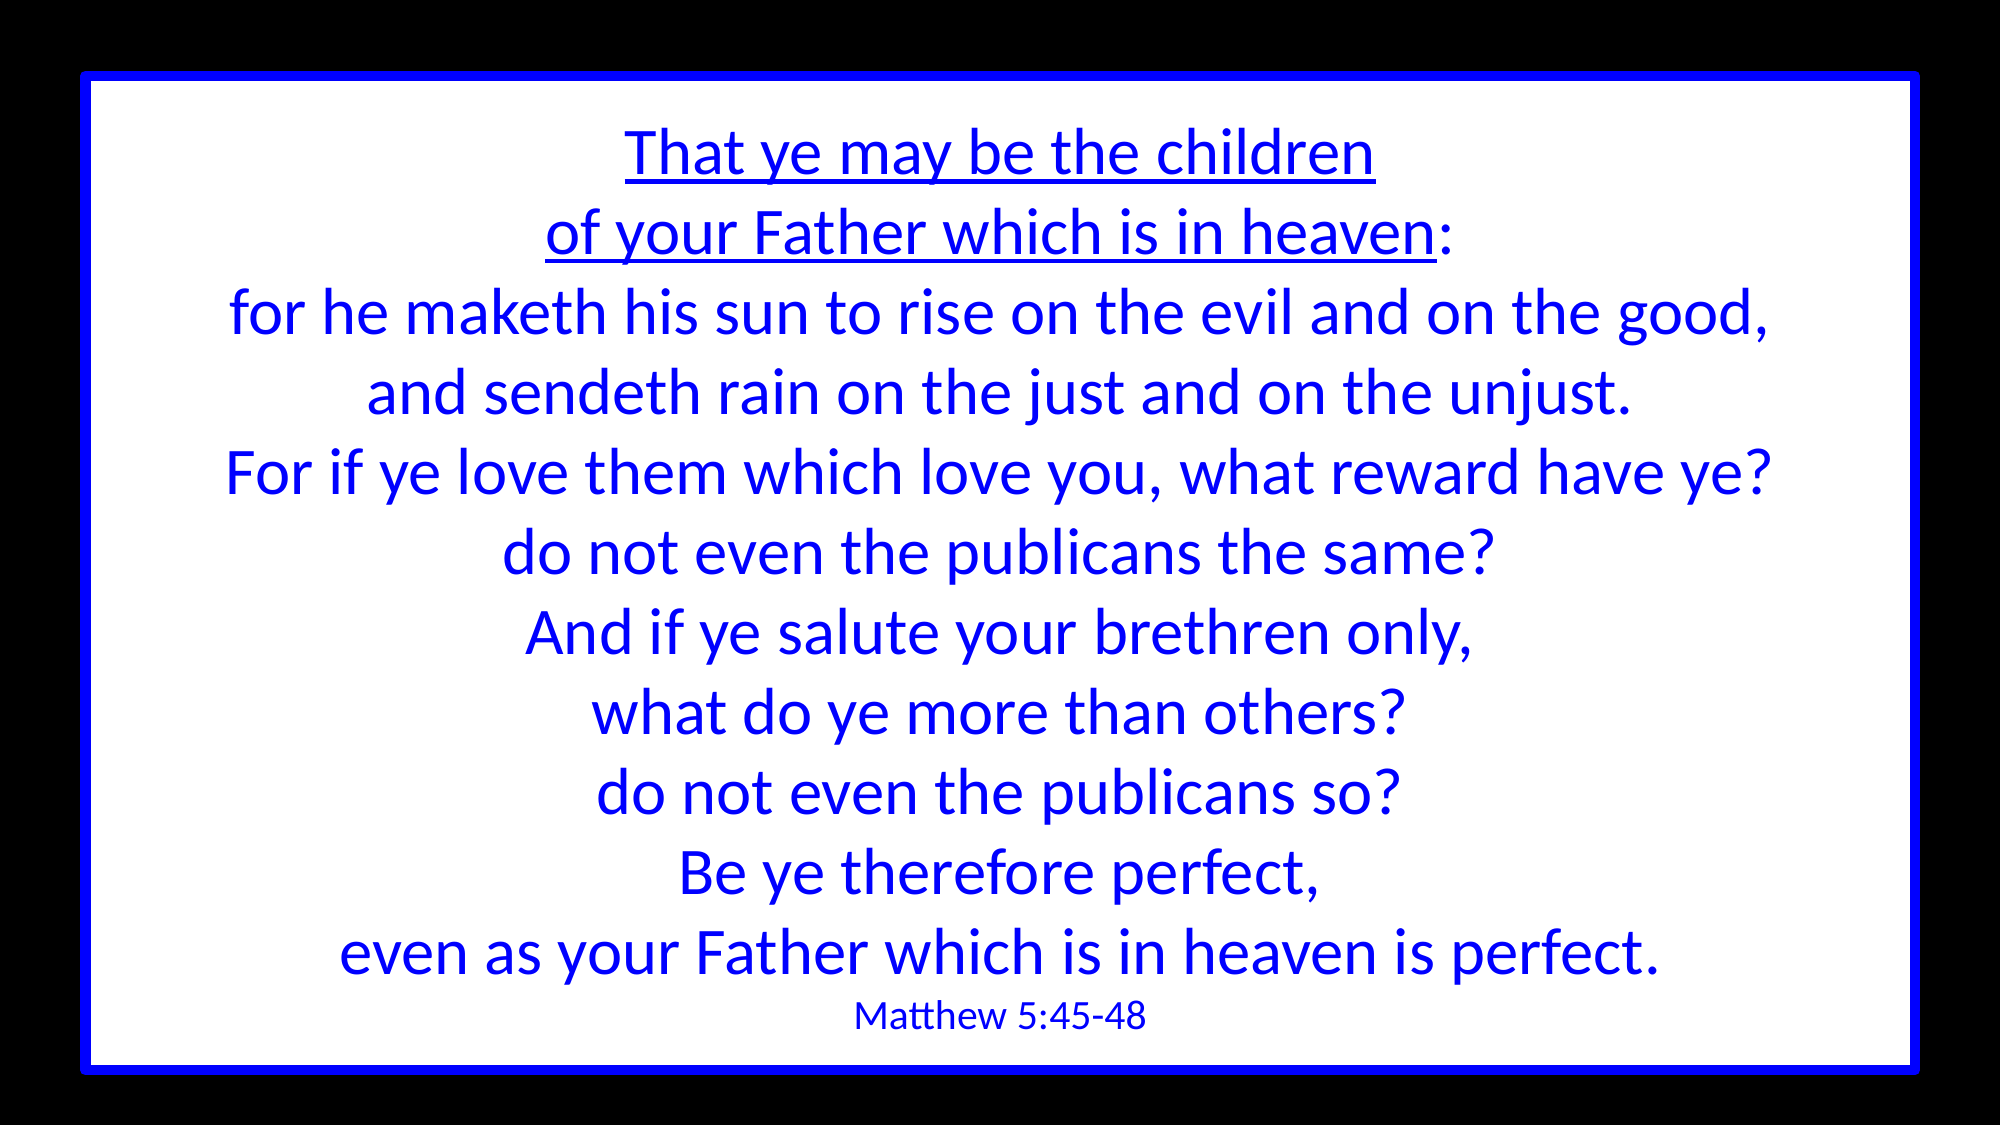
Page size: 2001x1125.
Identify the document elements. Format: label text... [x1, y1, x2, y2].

text_box That ye may be the children of your Father which is in heaven: for he maketh his sun to rise on the evil and on the good, and sendeth rain on the just and on the unjust. For if ye love them which love you, what reward have ye? do not even the publicans the same? And if ye salute your brethren only, what do ye more than others? do not even the publicans so? Be ye therefore perfect, even as your Father which is in heaven is perfect. Matthew 5:45-48 [85, 75, 1915, 1071]
